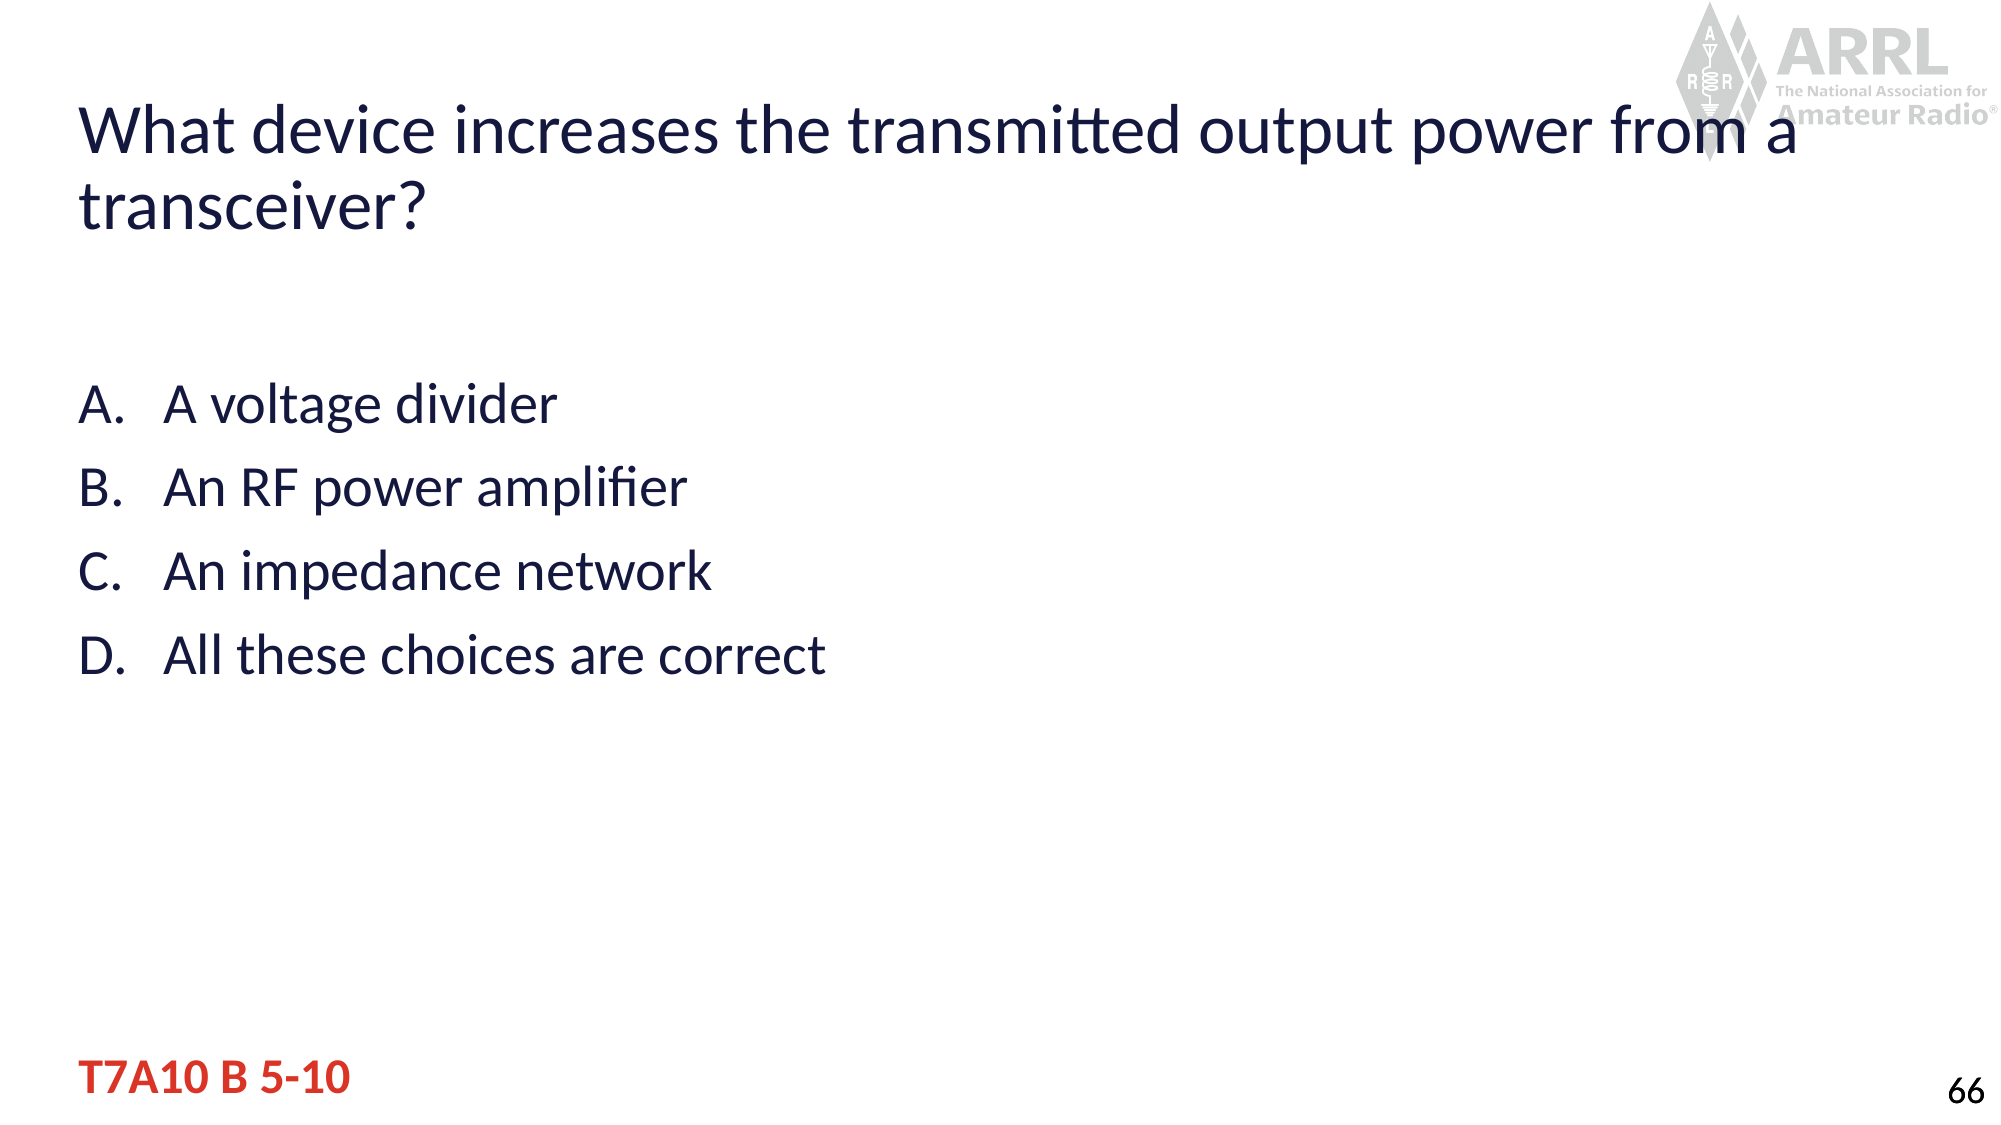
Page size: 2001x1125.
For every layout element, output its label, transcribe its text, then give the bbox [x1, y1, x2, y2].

title What device increases the transmitted output power from a transceiver? [63, 59, 1863, 278]
list A voltage divider An RF power amplifier An impedance network All these choices are correct [63, 365, 1863, 989]
text_box T7A10 B 5-10 [63, 1036, 921, 1112]
picture [1674, 0, 2000, 164]
